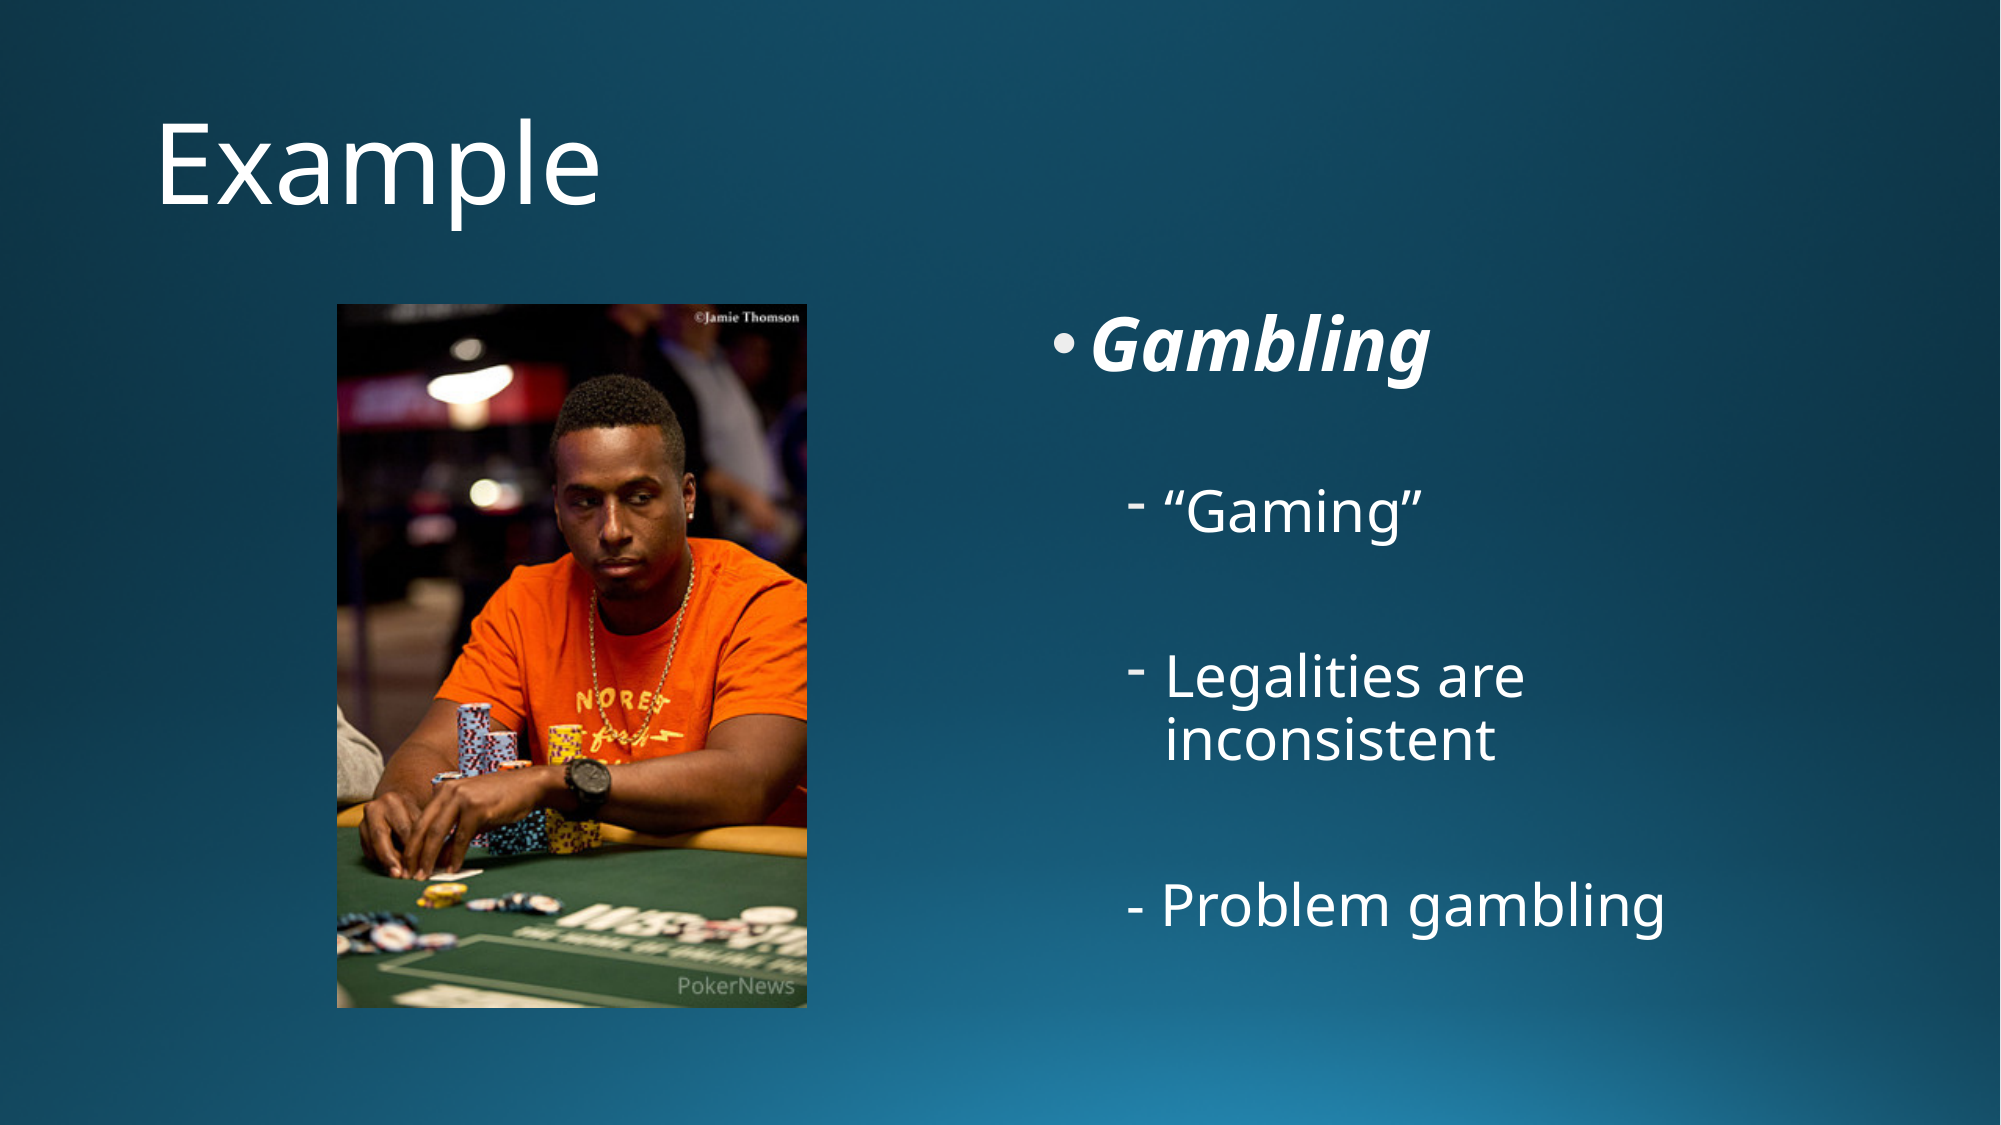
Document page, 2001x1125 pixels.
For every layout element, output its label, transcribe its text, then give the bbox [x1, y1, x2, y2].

list Gambling “Gaming” Legalities are inconsistent - Problem gambling [1036, 299, 1863, 1014]
picture [0, 0, 2001, 1125]
title Example [137, 59, 1863, 278]
